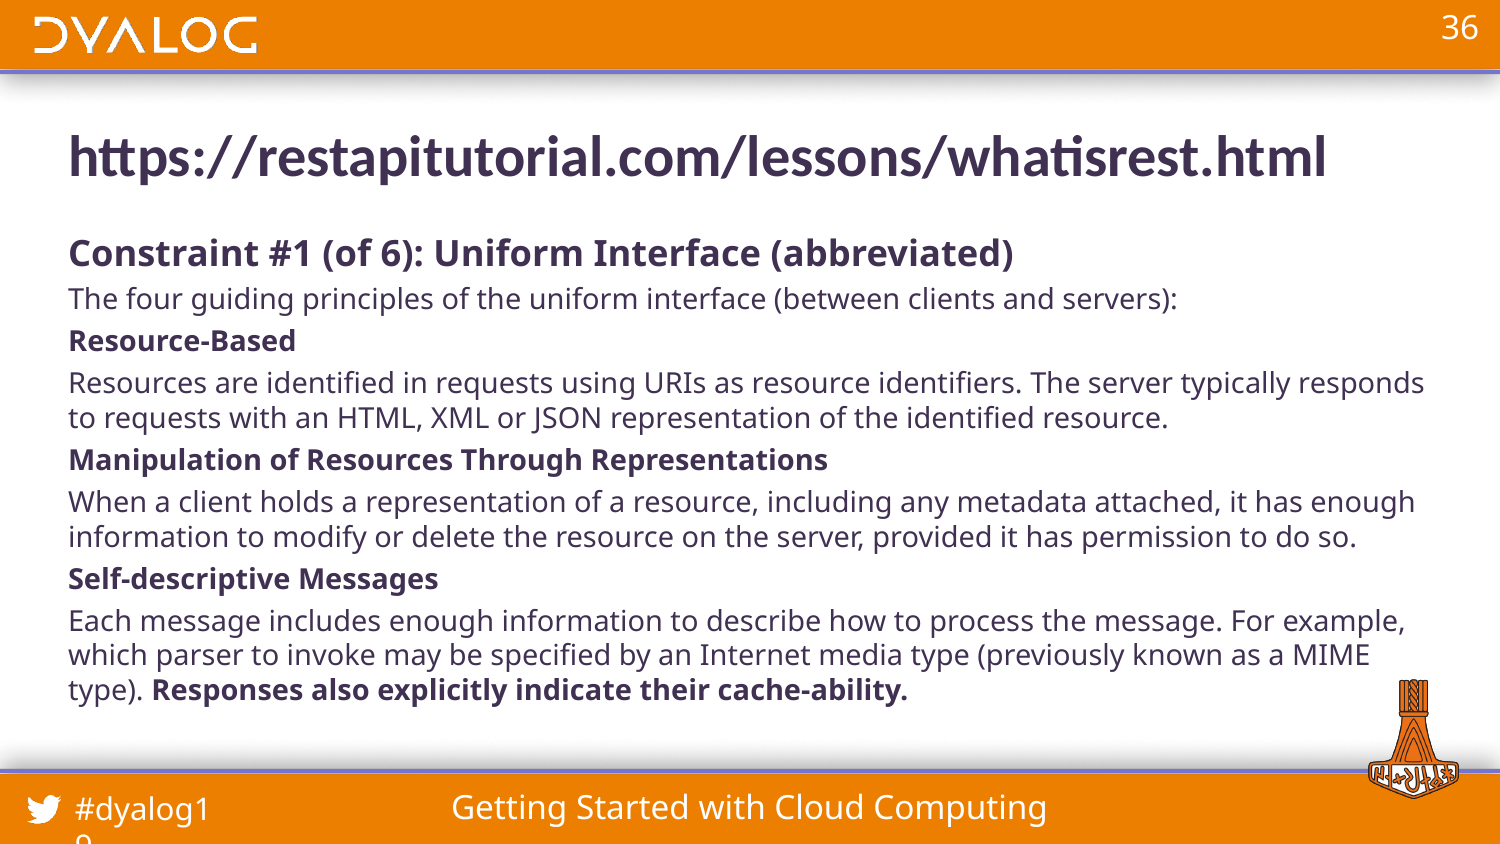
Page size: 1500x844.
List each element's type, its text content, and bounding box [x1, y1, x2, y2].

title https://restapitutorial.com/lessons/whatisrest.html [53, 104, 1444, 202]
list Constraint #1 (of 6): Uniform Interface (abbreviated) The four guiding principles of the uniform interface (between clients and servers): Resource-Based Resources are identified in requests using URIs as resource identifiers. The server typically responds to requests with an HTML, XML or JSON representation of the identified resource. Manipulation of Resources Through Representations When a client holds a representation of a resource, including any metadata attached, it has enough information to modify or delete the resource on the server, provided it has permission to do so. Self-descriptive Messages Each message includes enough information to describe how to process the message. For example, which parser to invoke may be specified by an Internet media type (previously known as a MIME type). Responses also explicitly indicate their cache-ability. [53, 222, 1444, 740]
picture [0, 0, 1500, 108]
picture [0, 679, 1500, 844]
